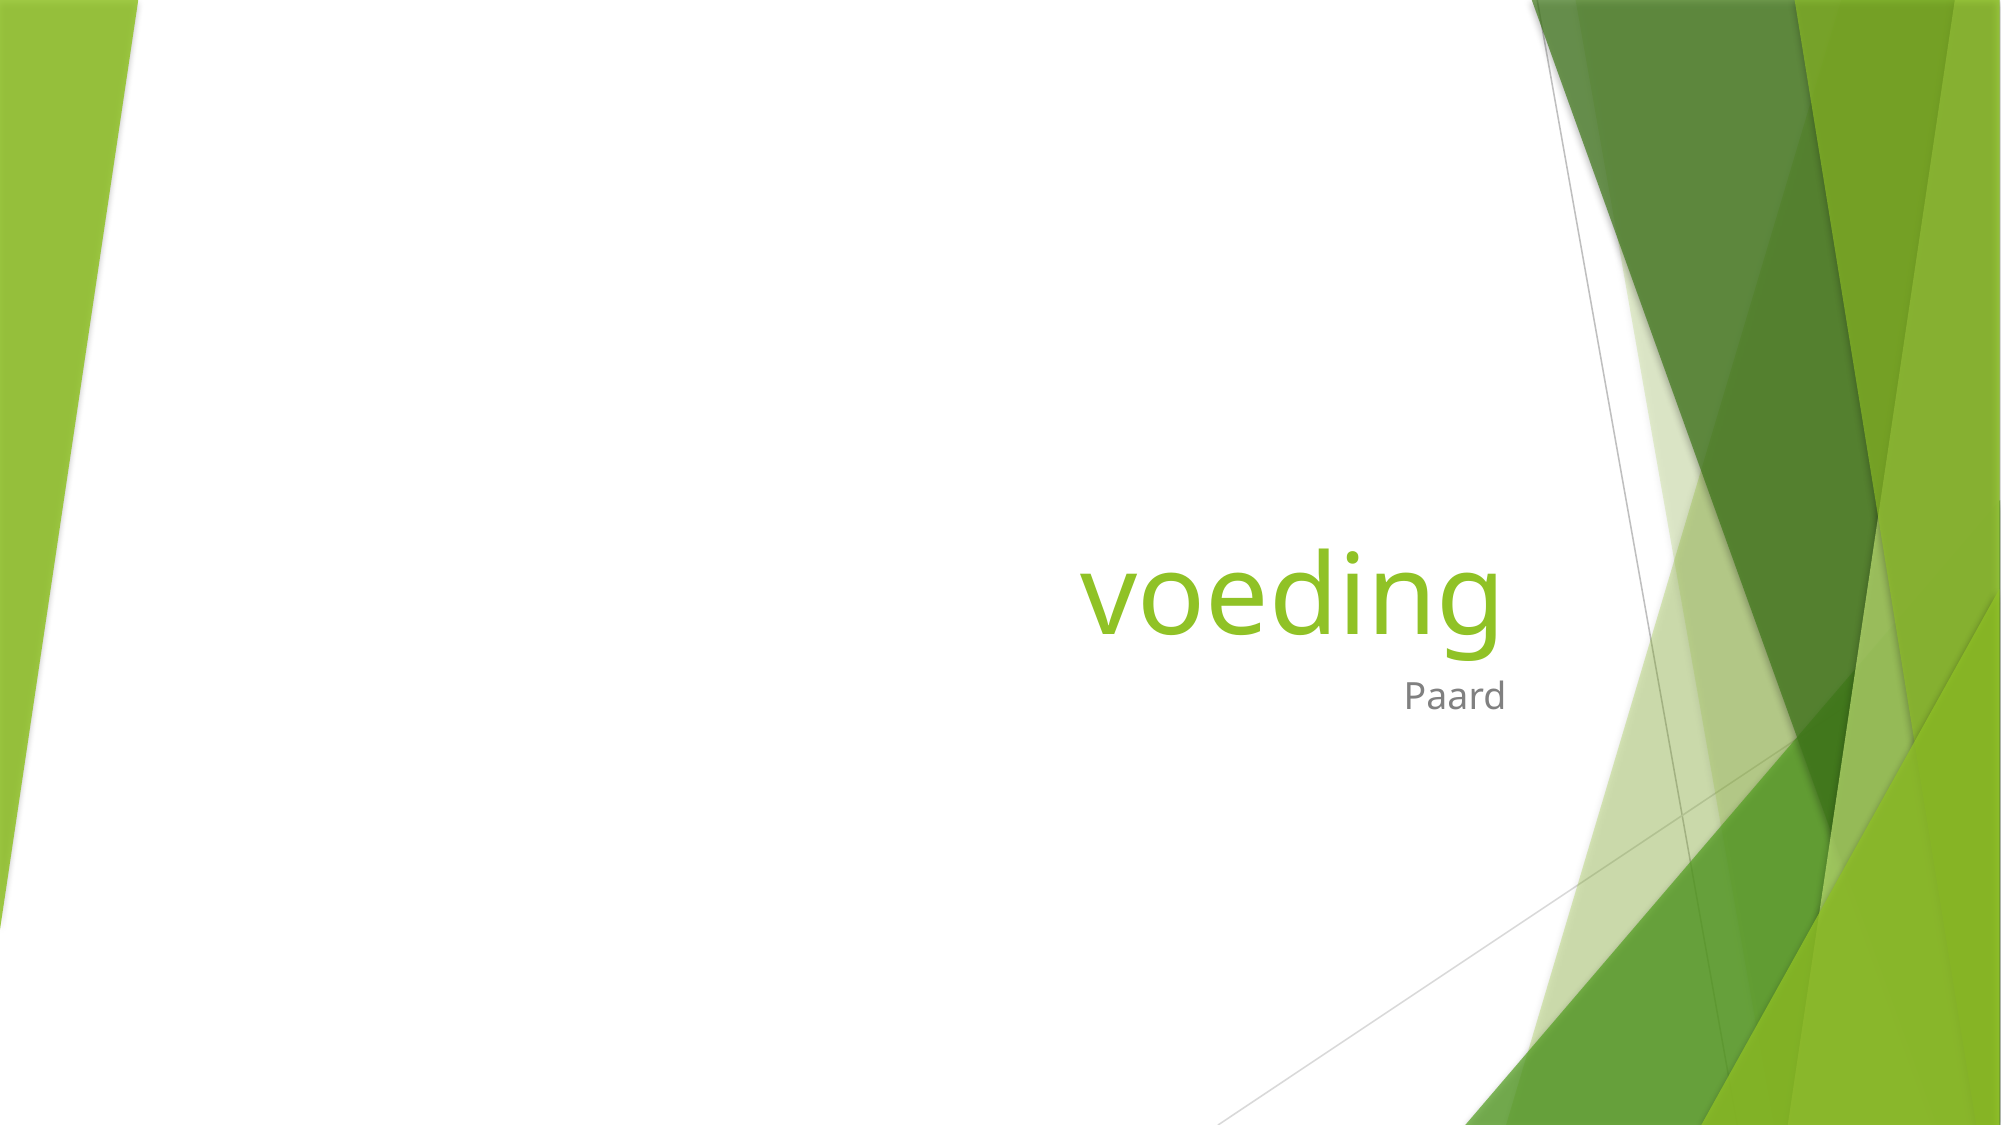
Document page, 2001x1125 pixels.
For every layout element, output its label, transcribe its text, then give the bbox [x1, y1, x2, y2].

title voeding [247, 394, 1522, 664]
subtitle Paard [247, 664, 1522, 845]
